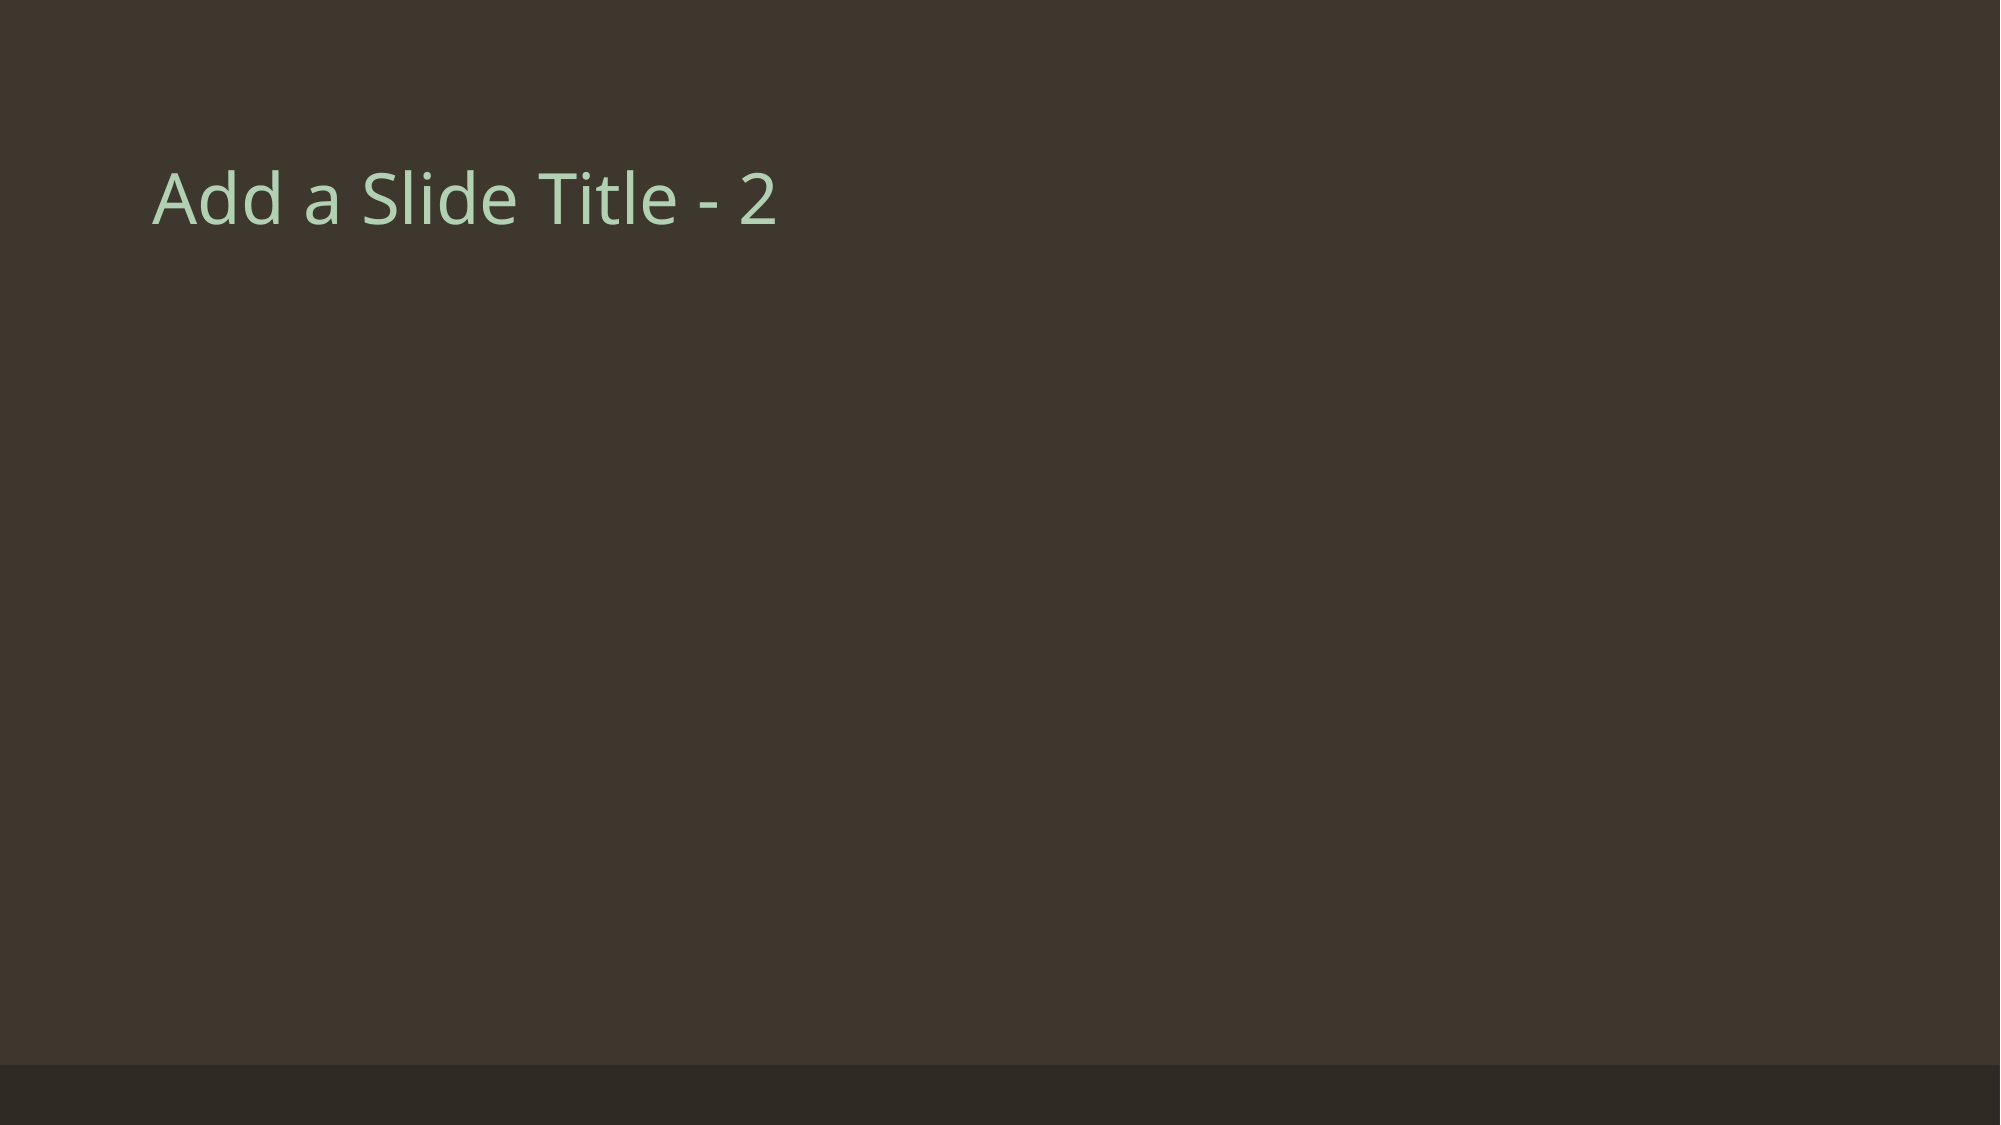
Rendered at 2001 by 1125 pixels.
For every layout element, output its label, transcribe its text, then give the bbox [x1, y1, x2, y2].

title Add a Slide Title - 2 [137, 59, 1863, 248]
